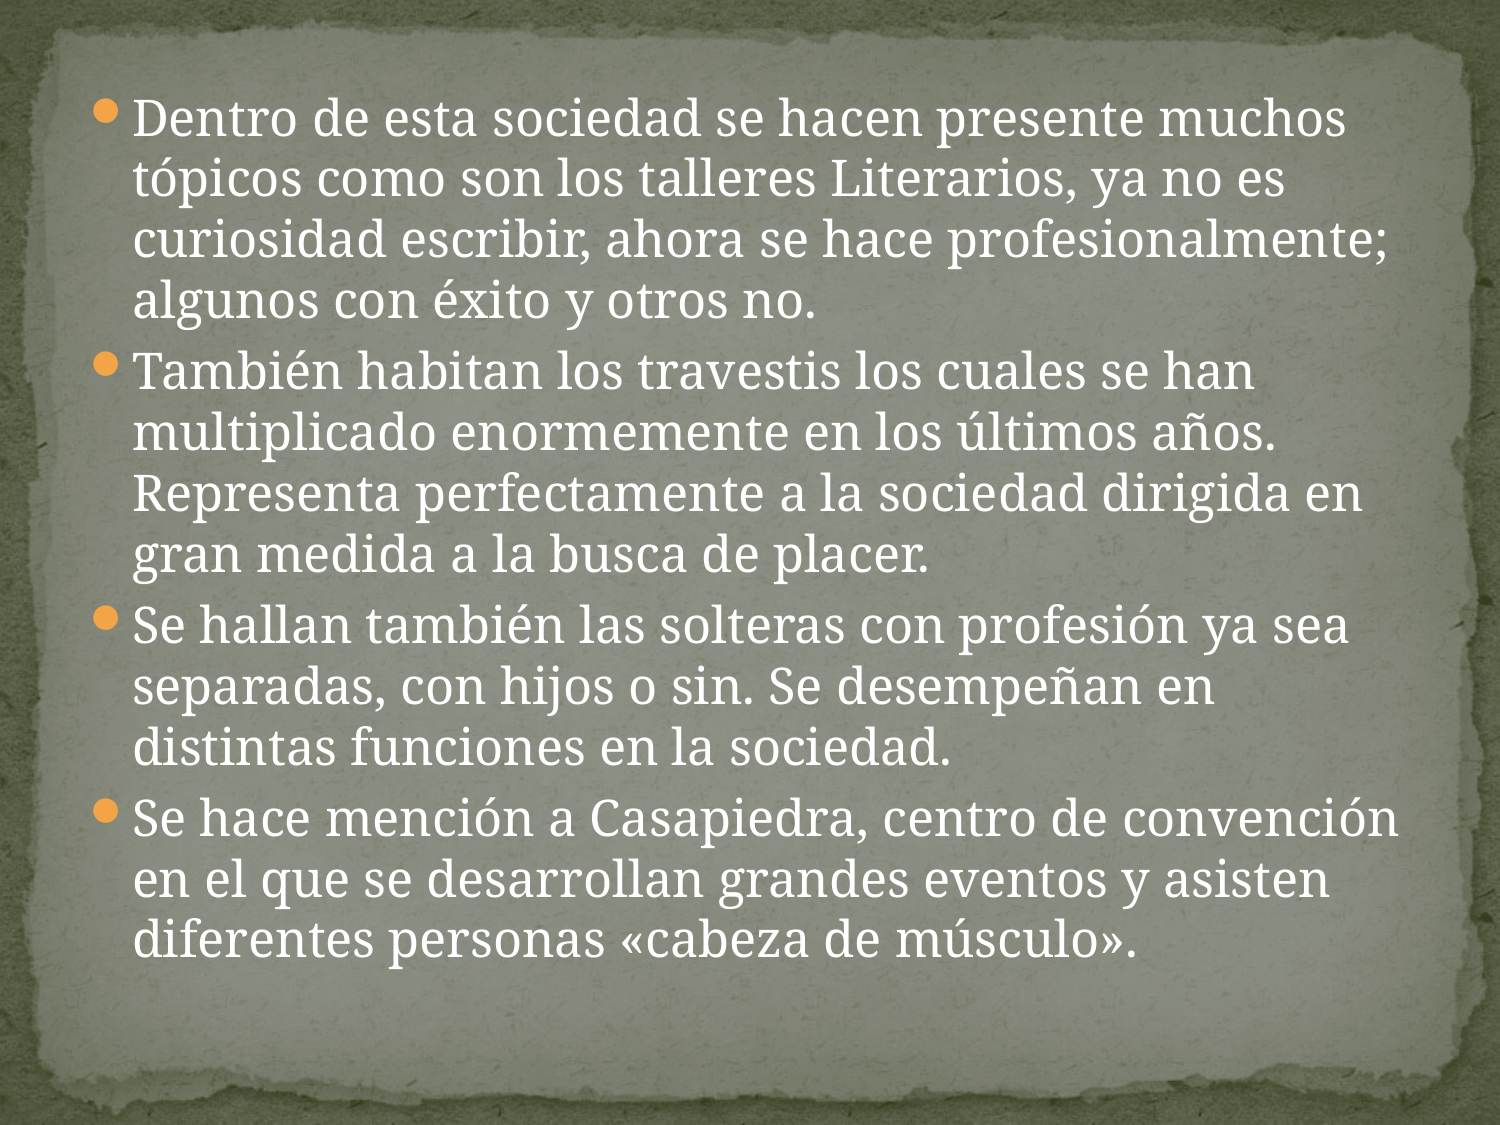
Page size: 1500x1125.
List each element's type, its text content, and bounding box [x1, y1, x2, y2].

list Dentro de esta sociedad se hacen presente muchos tópicos como son los talleres Literarios, ya no es curiosidad escribir, ahora se hace profesionalmente; algunos con éxito y otros no. También habitan los travestis los cuales se han multiplicado enormemente en los últimos años. Representa perfectamente a la sociedad dirigida en gran medida a la busca de placer. Se hallan también las solteras con profesión ya sea separadas, con hijos o sin. Se desempeñan en distintas funciones en la sociedad. Se hace mención a Casapiedra, centro de convención en el que se desarrollan grandes eventos y asisten diferentes personas «cabeza de músculo». [75, 78, 1425, 1005]
